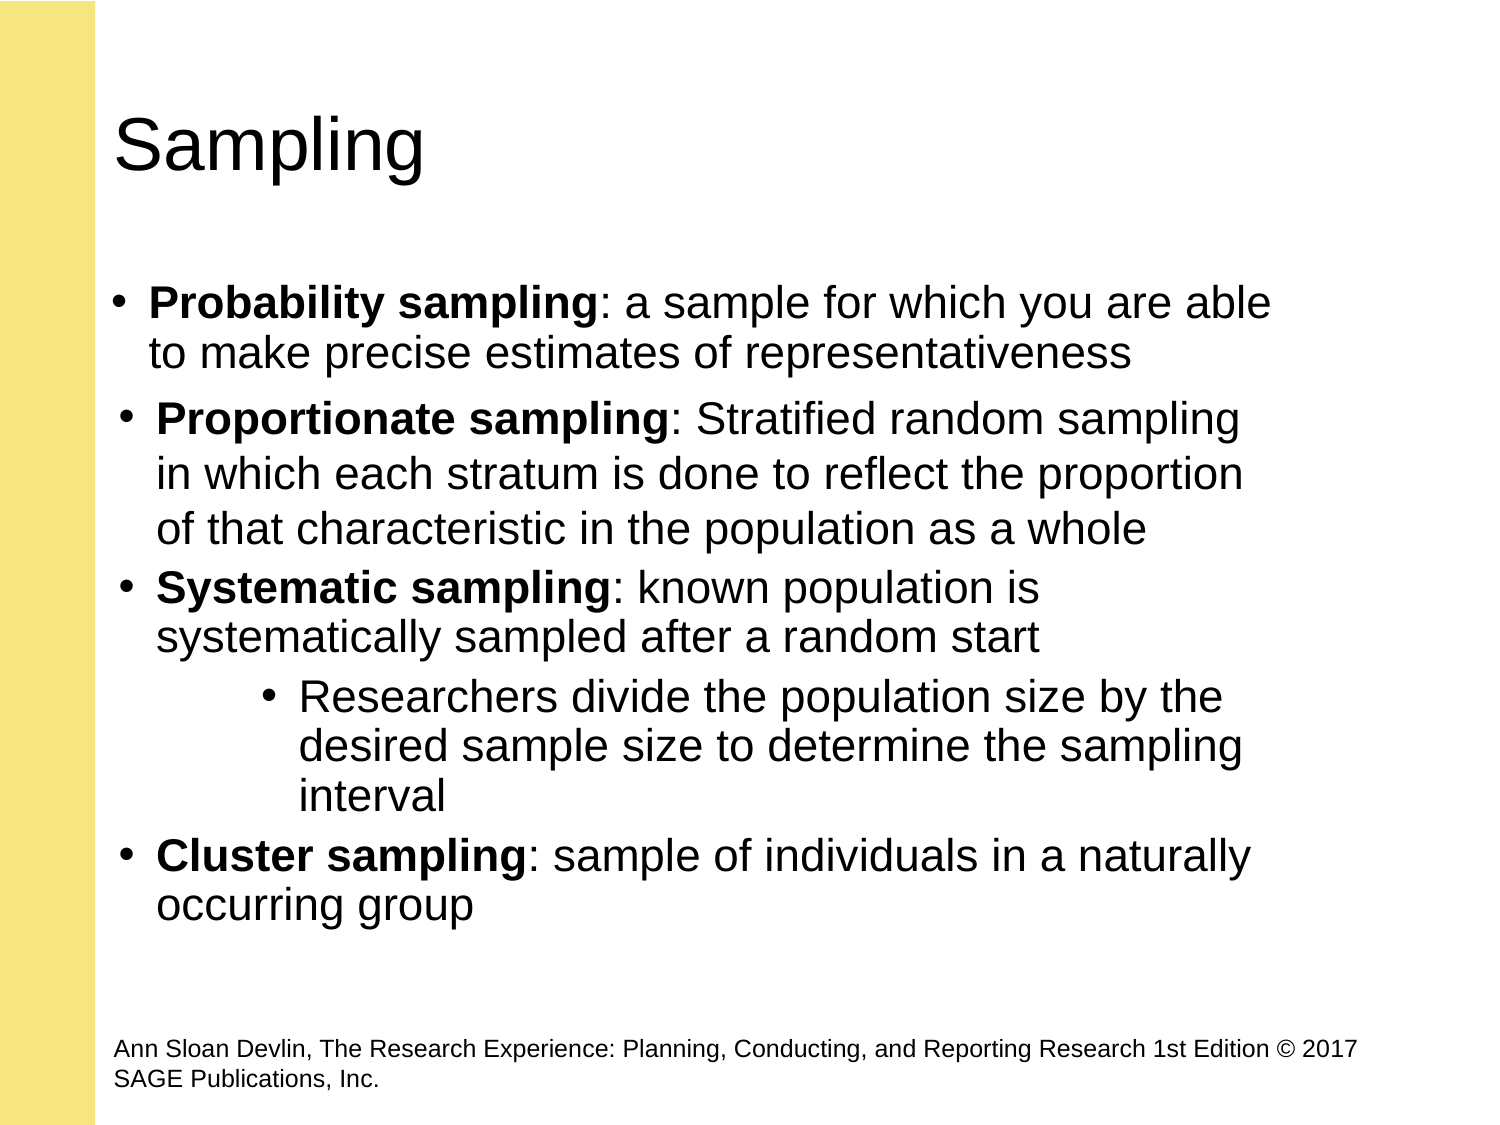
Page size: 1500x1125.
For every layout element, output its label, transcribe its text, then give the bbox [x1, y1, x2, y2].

picture [0, 1, 96, 1125]
title Sampling [98, 81, 466, 211]
list Probability sampling: a sample for which you are able to make precise estimates of representativeness Proportionate sampling: Stratified random sampling in which each stratum is done to reflect the proportion of that characteristic in the population as a whole Systematic sampling: known population is systematically sampled after a random start Researchers divide the population size by the desired sample size to determine the sampling interval Cluster sampling: sample of individuals in a naturally occurring group [96, 271, 1302, 973]
